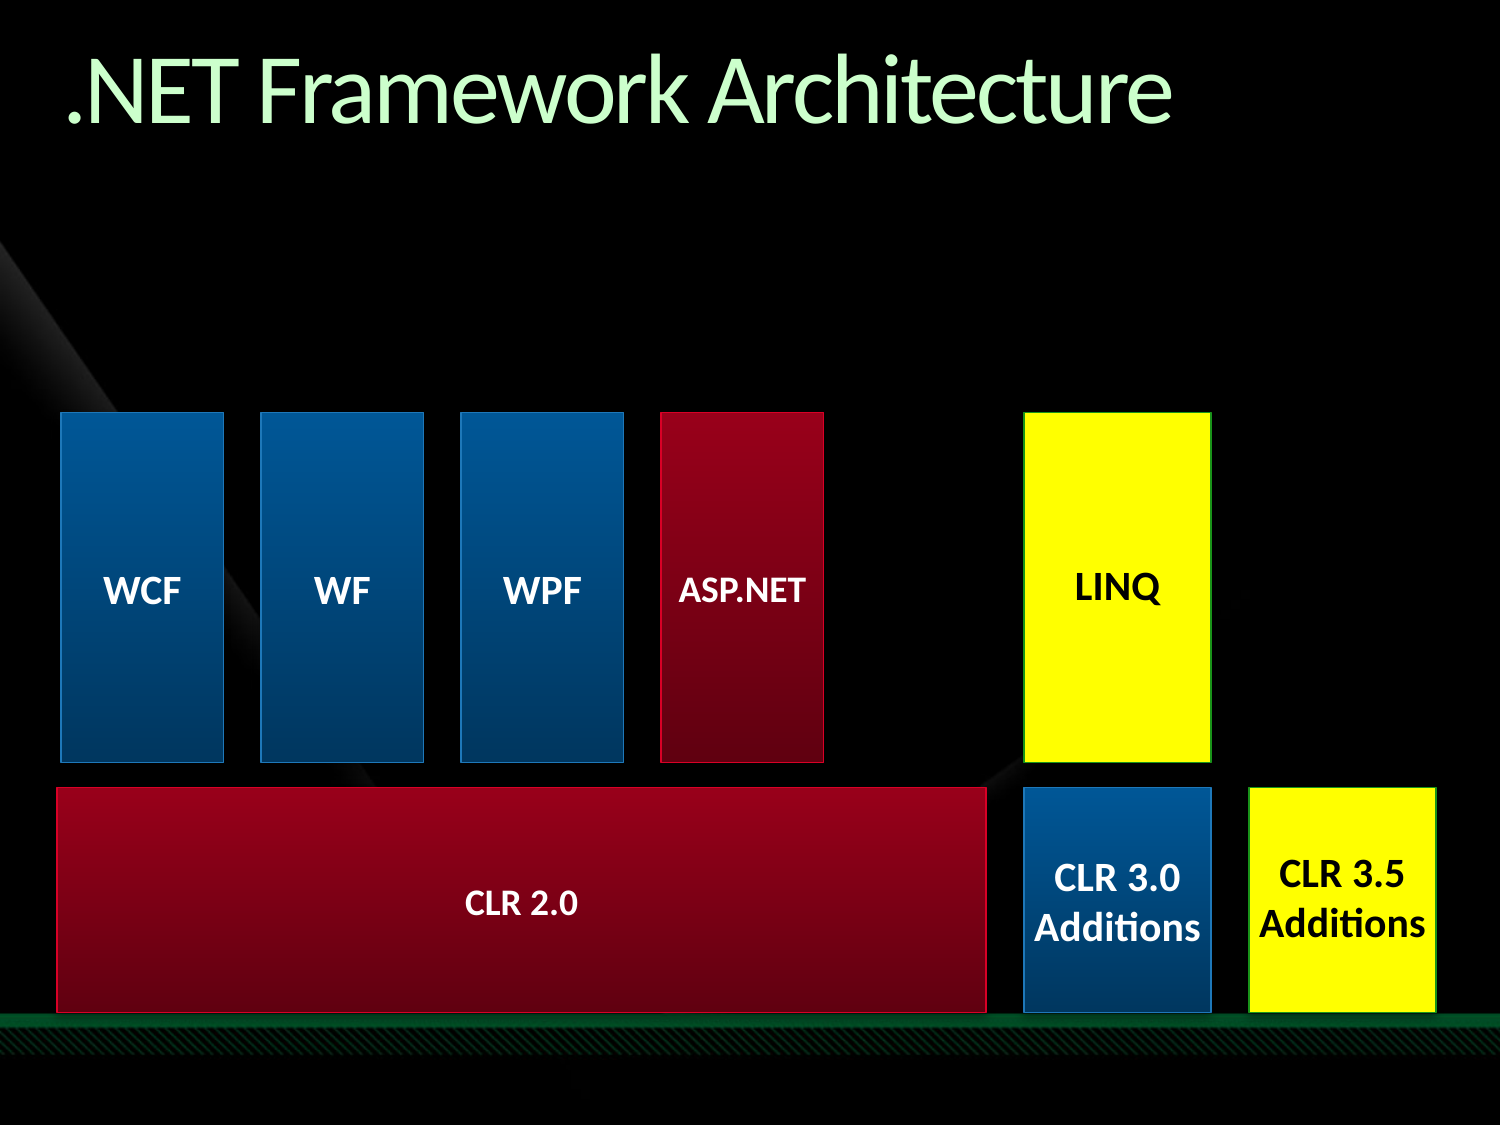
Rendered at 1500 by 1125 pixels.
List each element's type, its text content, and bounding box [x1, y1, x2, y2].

text_box CLR 2.0 [56, 787, 987, 1013]
text_box WPF [460, 412, 624, 763]
text_box CLR 3.5 Additions [1248, 787, 1437, 1013]
title .NET Framework Architecture [62, 37, 1438, 147]
text_box LINQ [1023, 412, 1212, 763]
text_box ASP.NET [660, 412, 824, 763]
picture [0, 0, 1500, 1125]
text_box CLR 3.0 Additions [1023, 787, 1212, 1013]
text_box WCF [60, 412, 224, 763]
text_box WF [260, 412, 424, 763]
